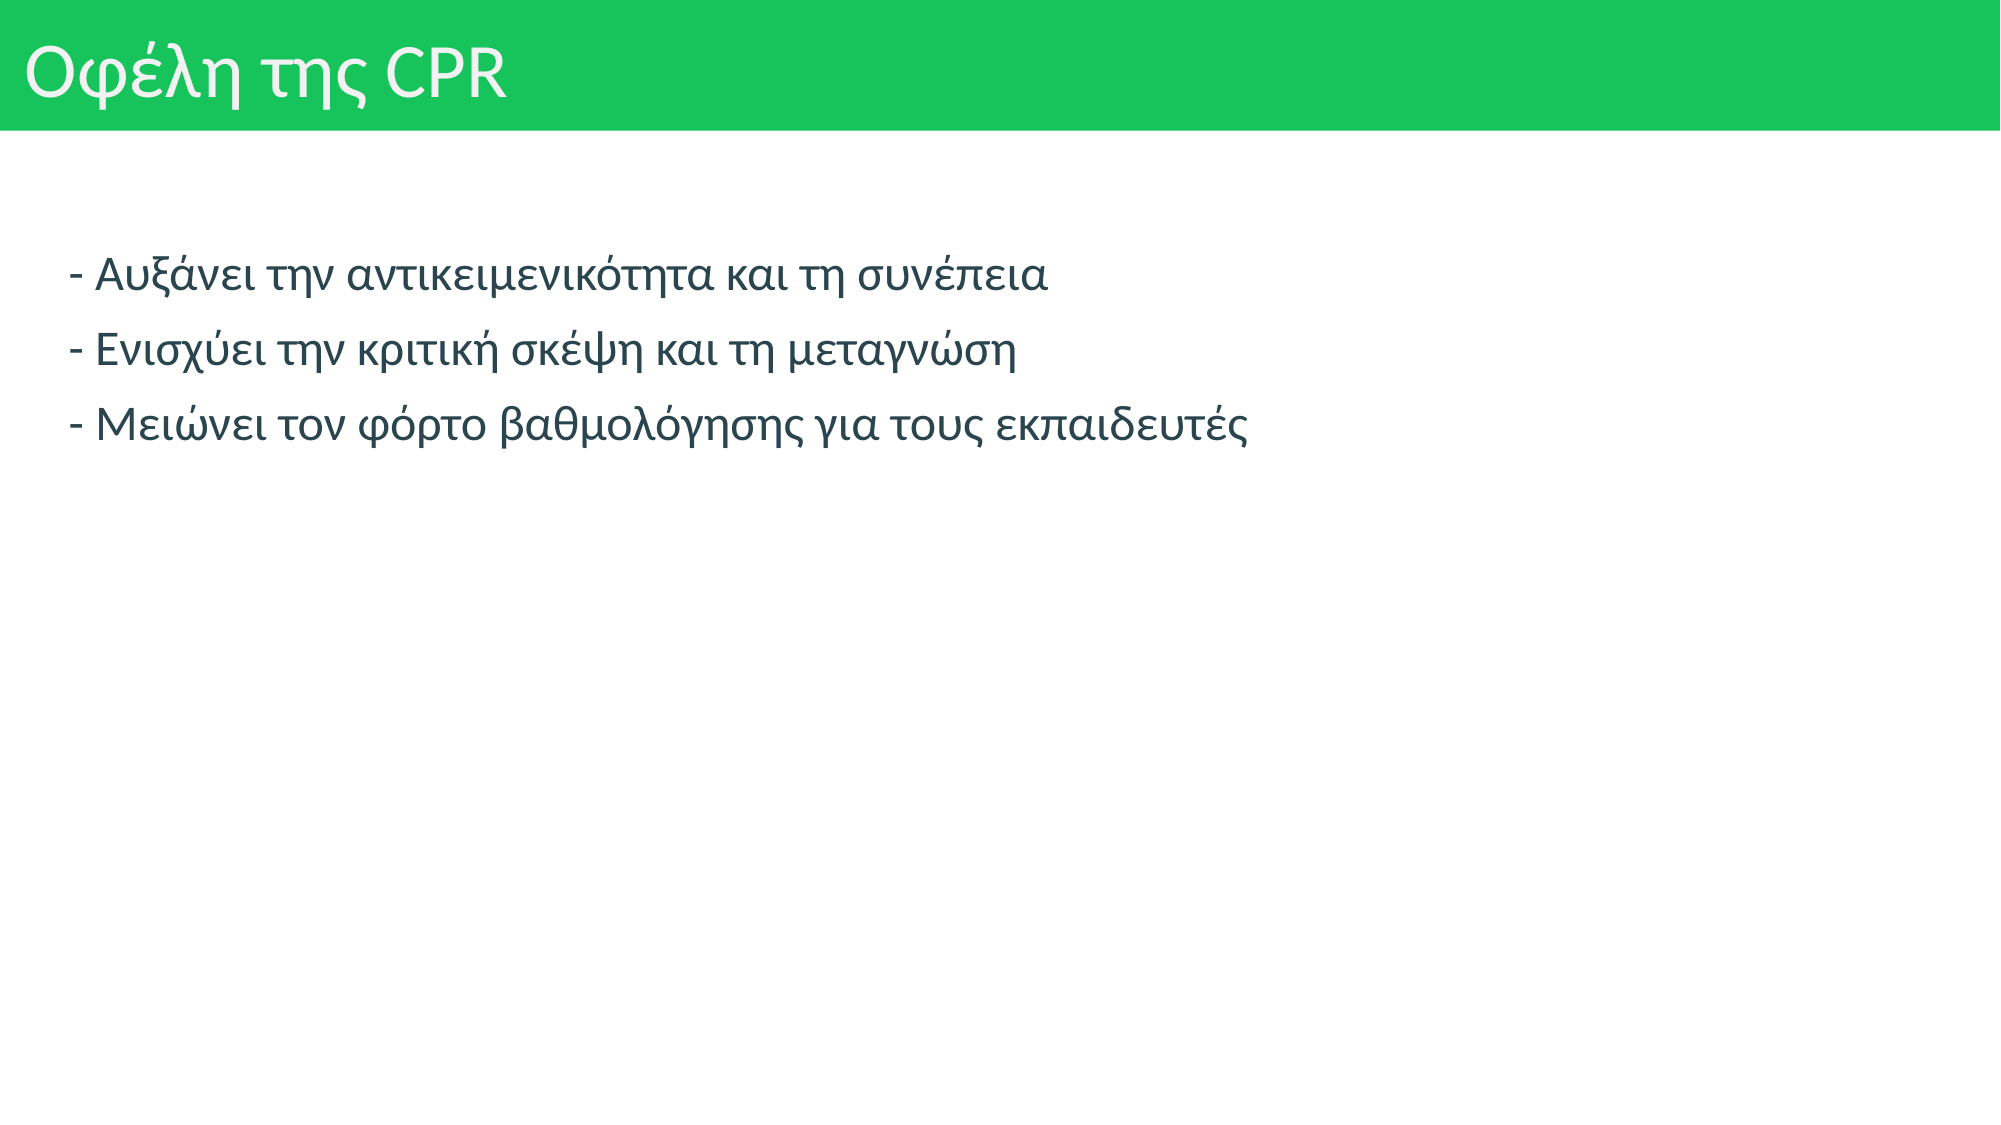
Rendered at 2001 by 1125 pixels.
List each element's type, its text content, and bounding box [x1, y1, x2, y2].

list - Αυξάνει την αντικειμενικότητα και τη συνέπεια - Ενισχύει την κριτική σκέψη και τη μεταγνώση - Μειώνει τον φόρτο βαθμολόγησης για τους εκπαιδευτές [16, 239, 1976, 1108]
title Οφέλη της CPR [16, 13, 1976, 131]
